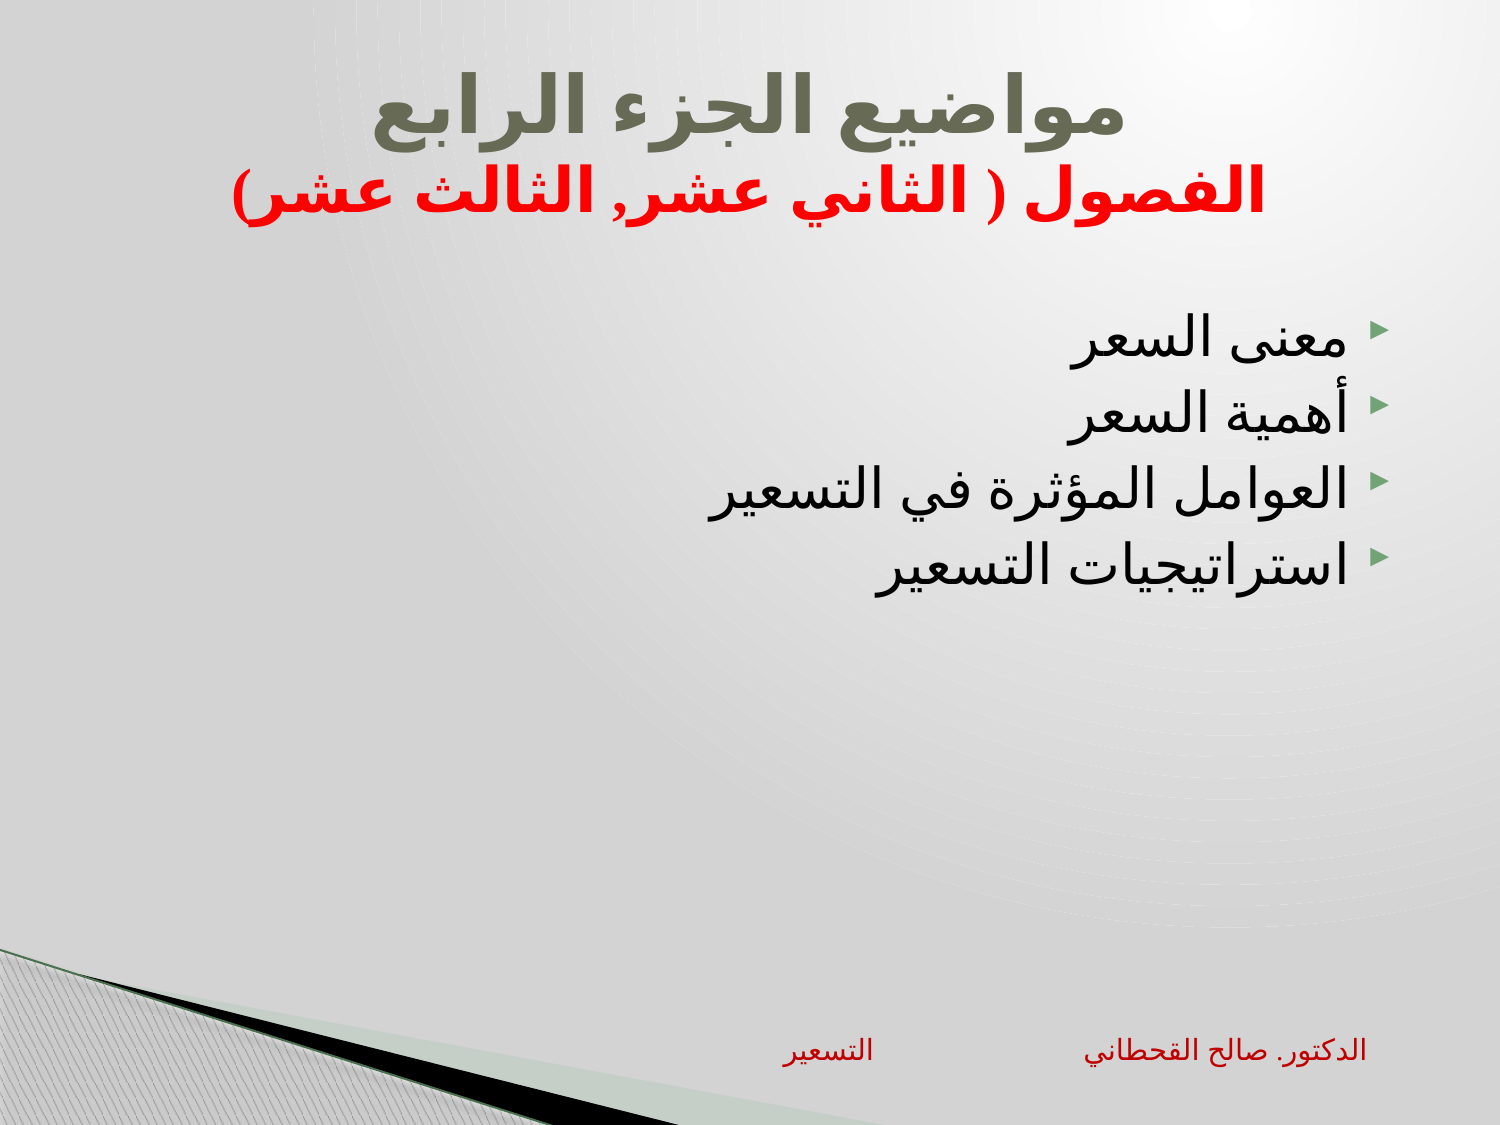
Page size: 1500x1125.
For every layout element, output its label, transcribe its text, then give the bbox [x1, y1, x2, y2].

list معنى السعر أهمية السعر العوامل المؤثرة في التسعير استراتيجيات التسعير [75, 292, 1425, 986]
title مواضيع الجزء الرابع الفصول ( الثاني عشر, الثالث عشر) [75, 45, 1425, 233]
footer التسعير الدكتور. صالح القحطاني [585, 1042, 1383, 1103]
